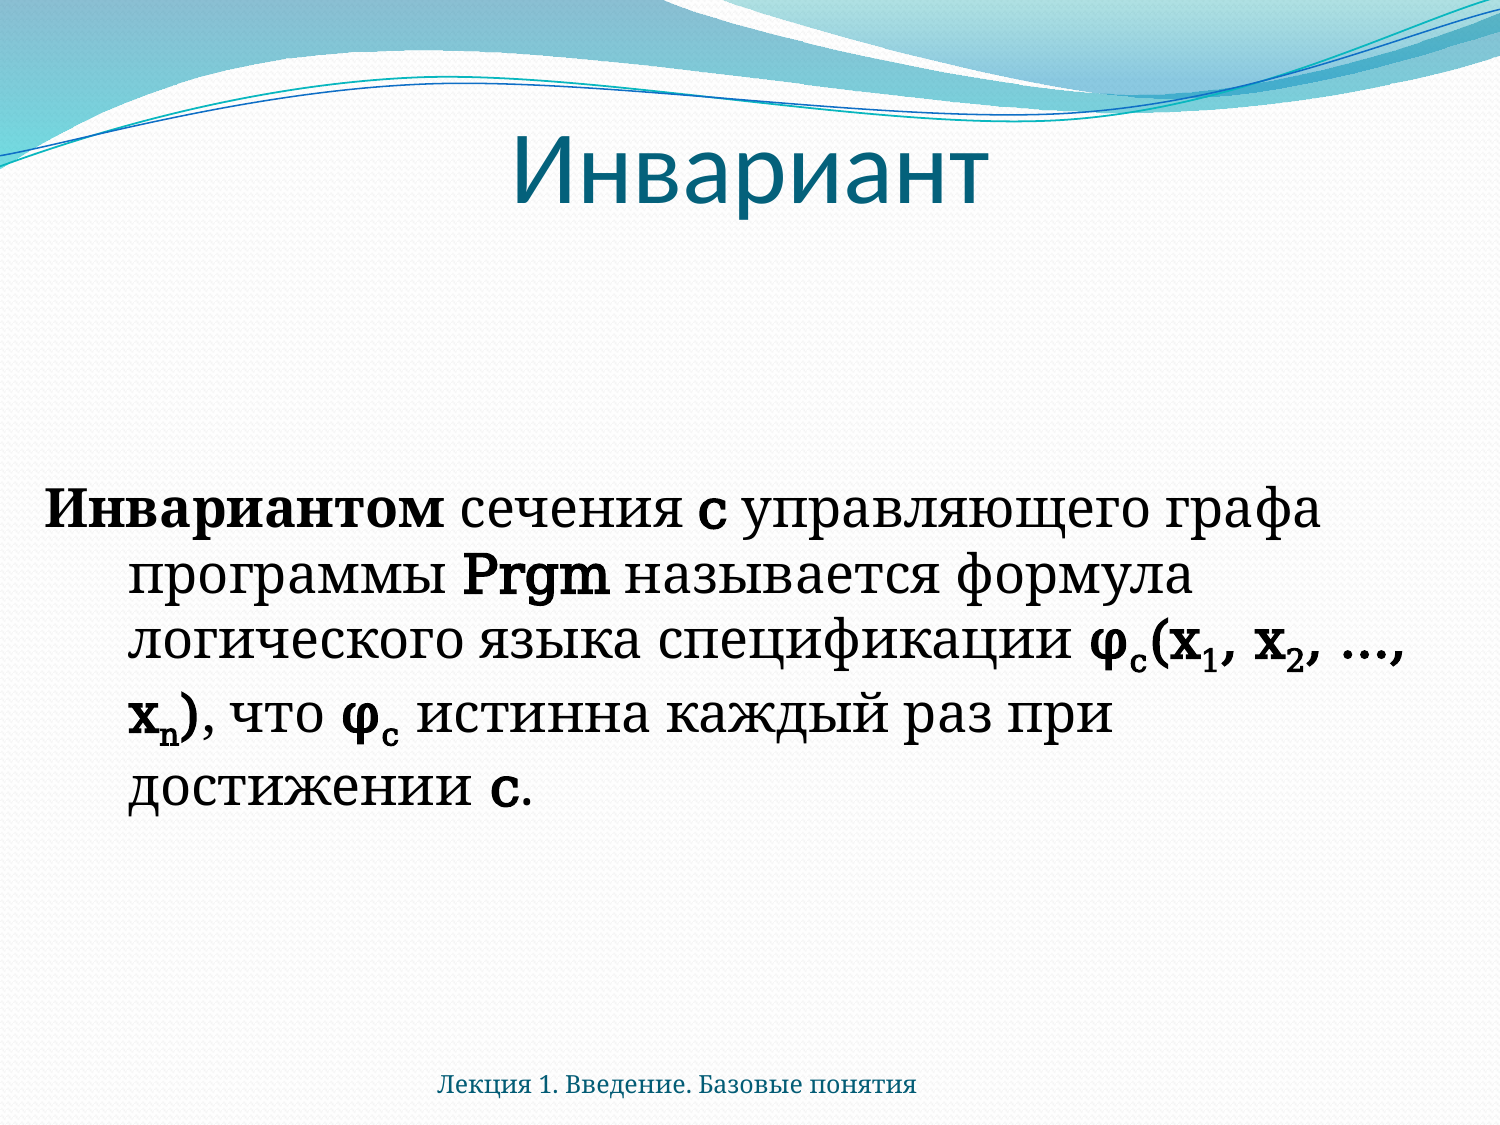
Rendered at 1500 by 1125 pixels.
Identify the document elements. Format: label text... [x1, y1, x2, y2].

list Инвариантом сечения c управляющего графа программы Prgm называется формула логического языка спецификации φc(x1, x2, …, xn), что φc истинна каждый раз при достижении c. [29, 219, 1471, 1071]
footer Лекция 1. Введение. Базовые понятия [437, 1042, 988, 1103]
title Инвариант [29, 36, 1471, 219]
